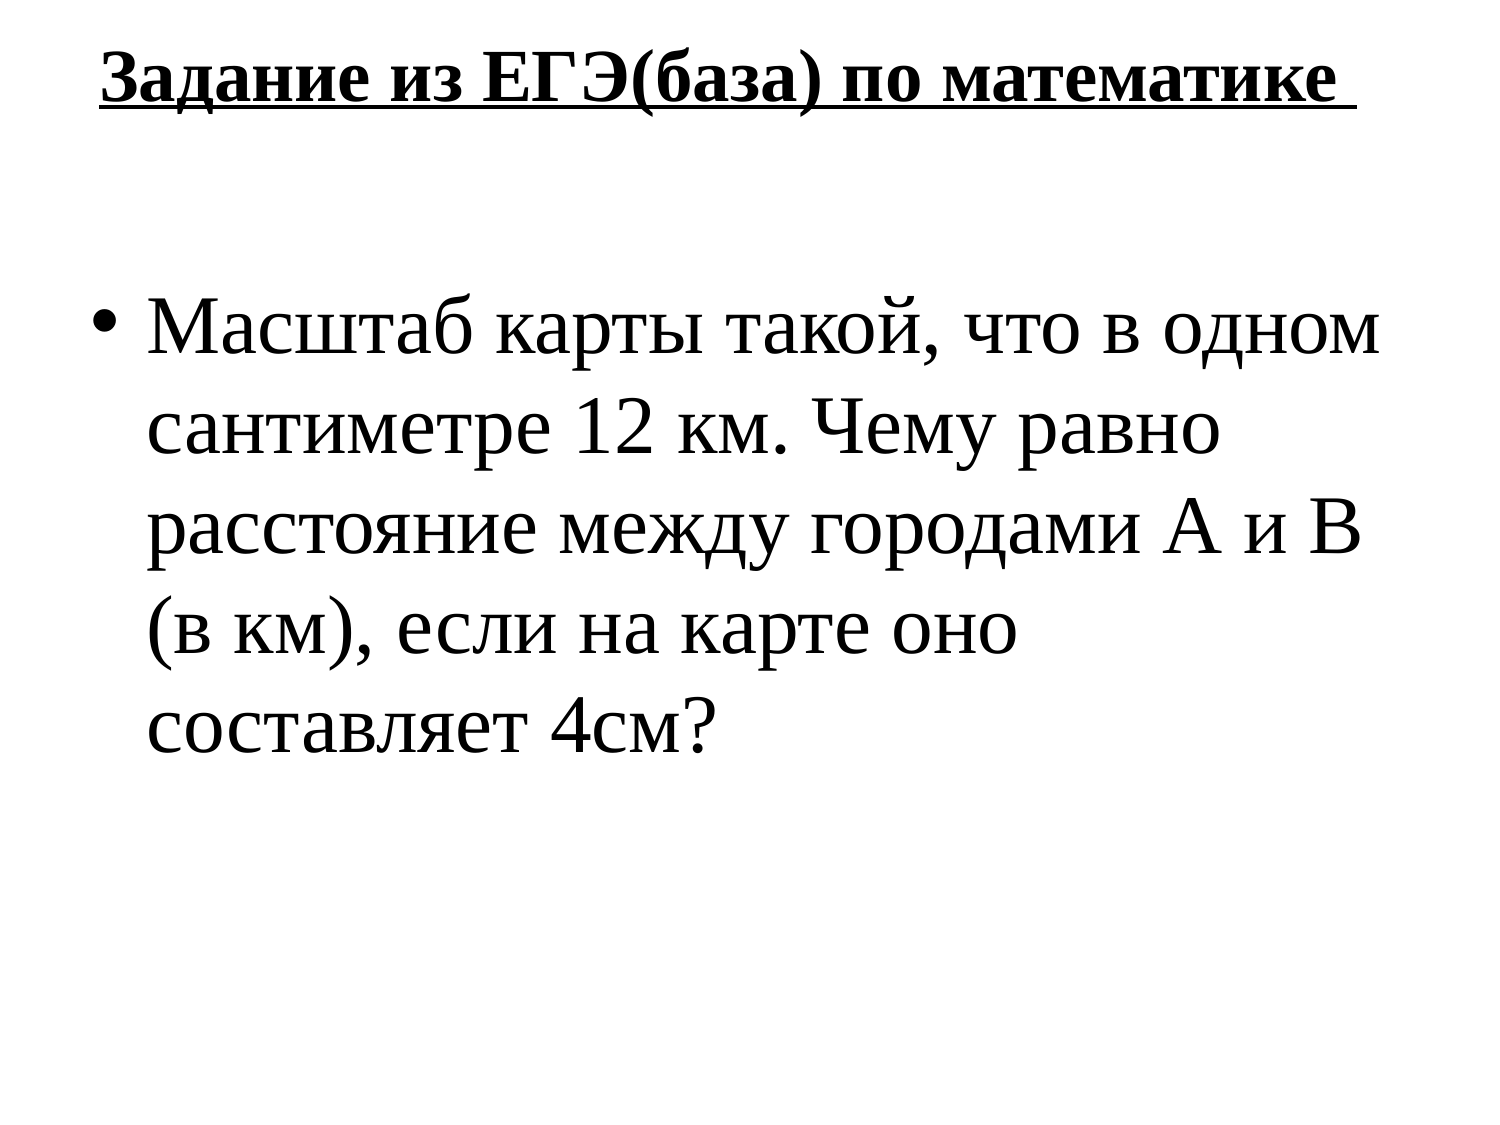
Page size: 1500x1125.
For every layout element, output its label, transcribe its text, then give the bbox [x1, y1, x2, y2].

title Задание из ЕГЭ(база) по математике [53, 54, 1404, 88]
list Масштаб карты такой, что в одном сантиметре 12 км. Чему равно расстояние между городами А и В (в км), если на карте оно составляет 4см? [75, 262, 1425, 1005]
